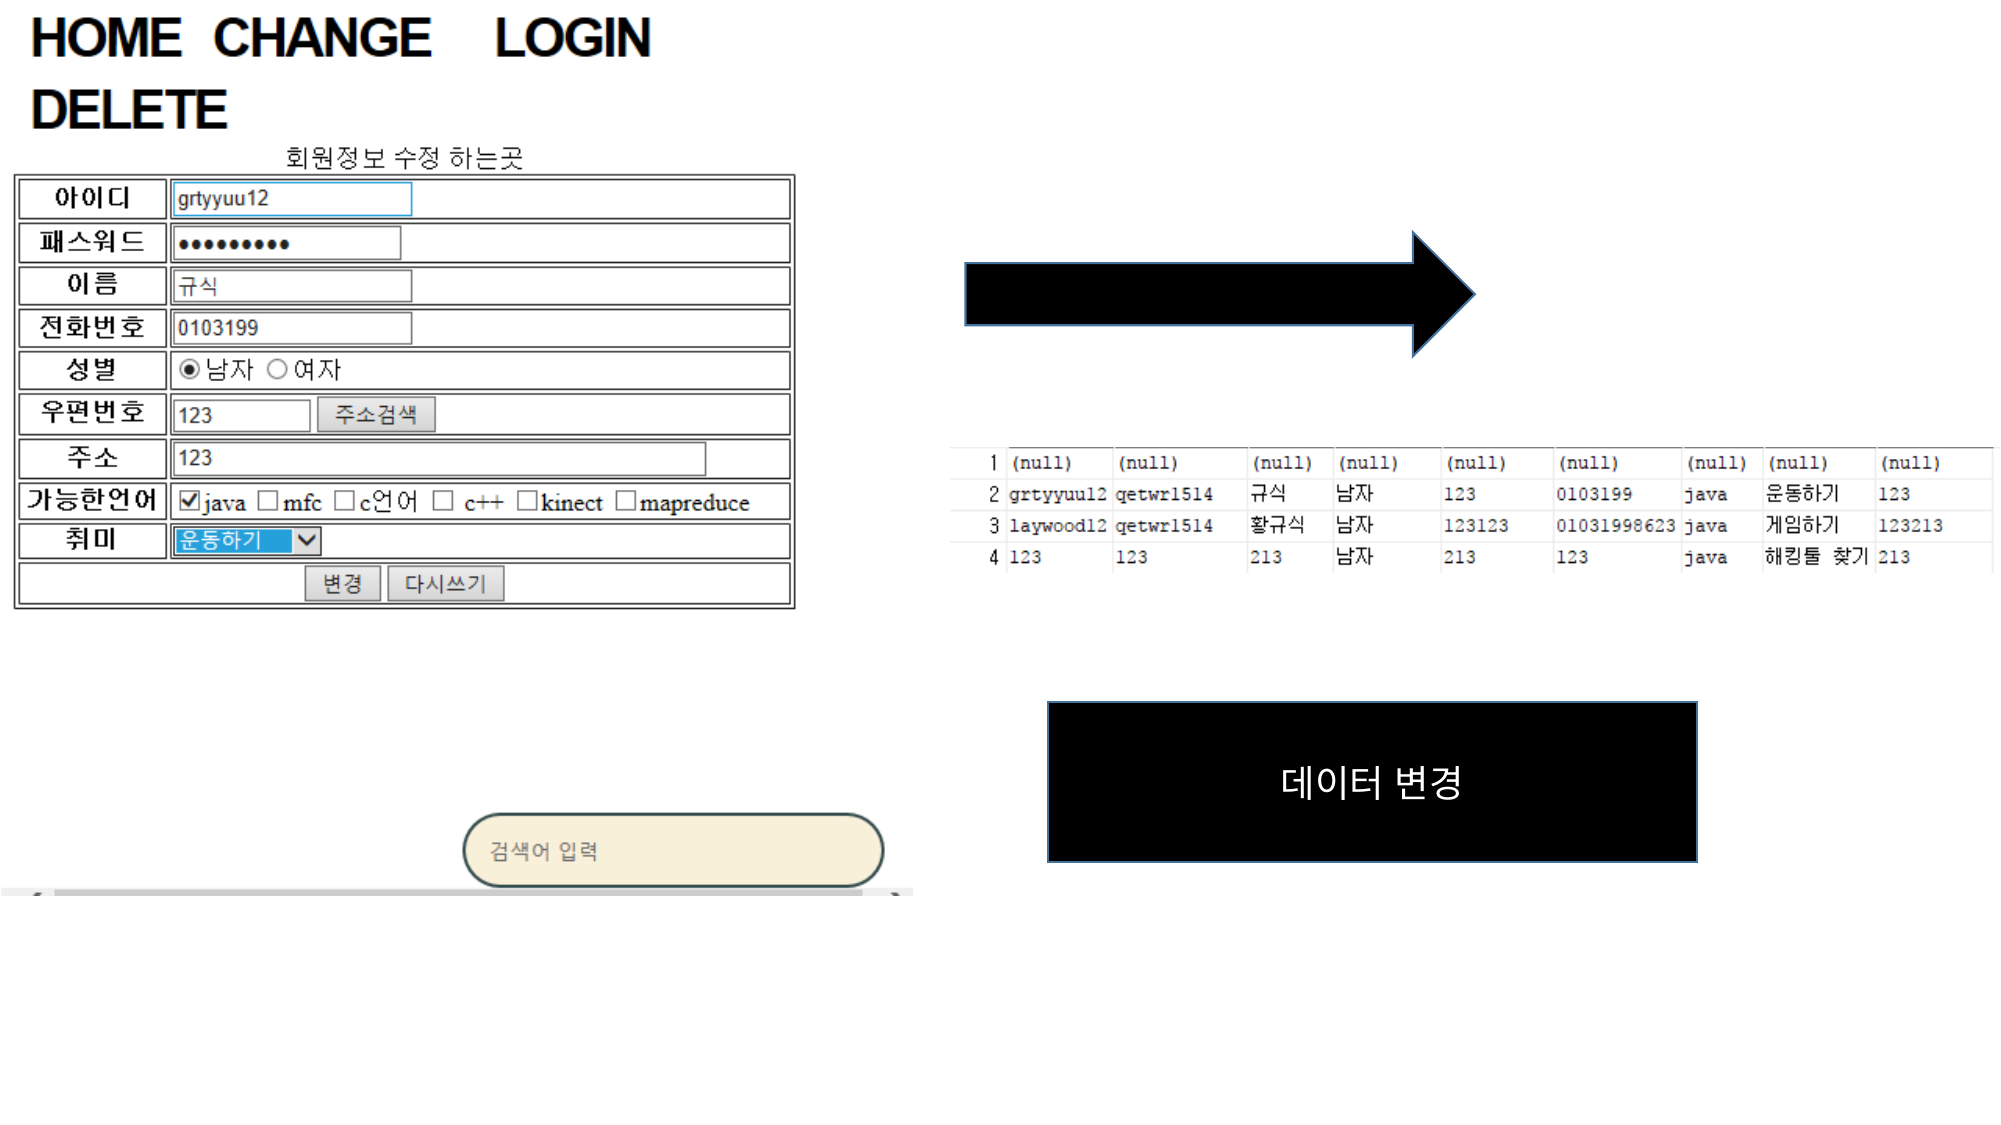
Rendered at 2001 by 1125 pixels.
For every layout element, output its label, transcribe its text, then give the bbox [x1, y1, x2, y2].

picture [0, 0, 913, 896]
text_box 데이터 변경 [1047, 701, 1698, 863]
text_box [964, 229, 1477, 359]
picture [949, 447, 2000, 573]
